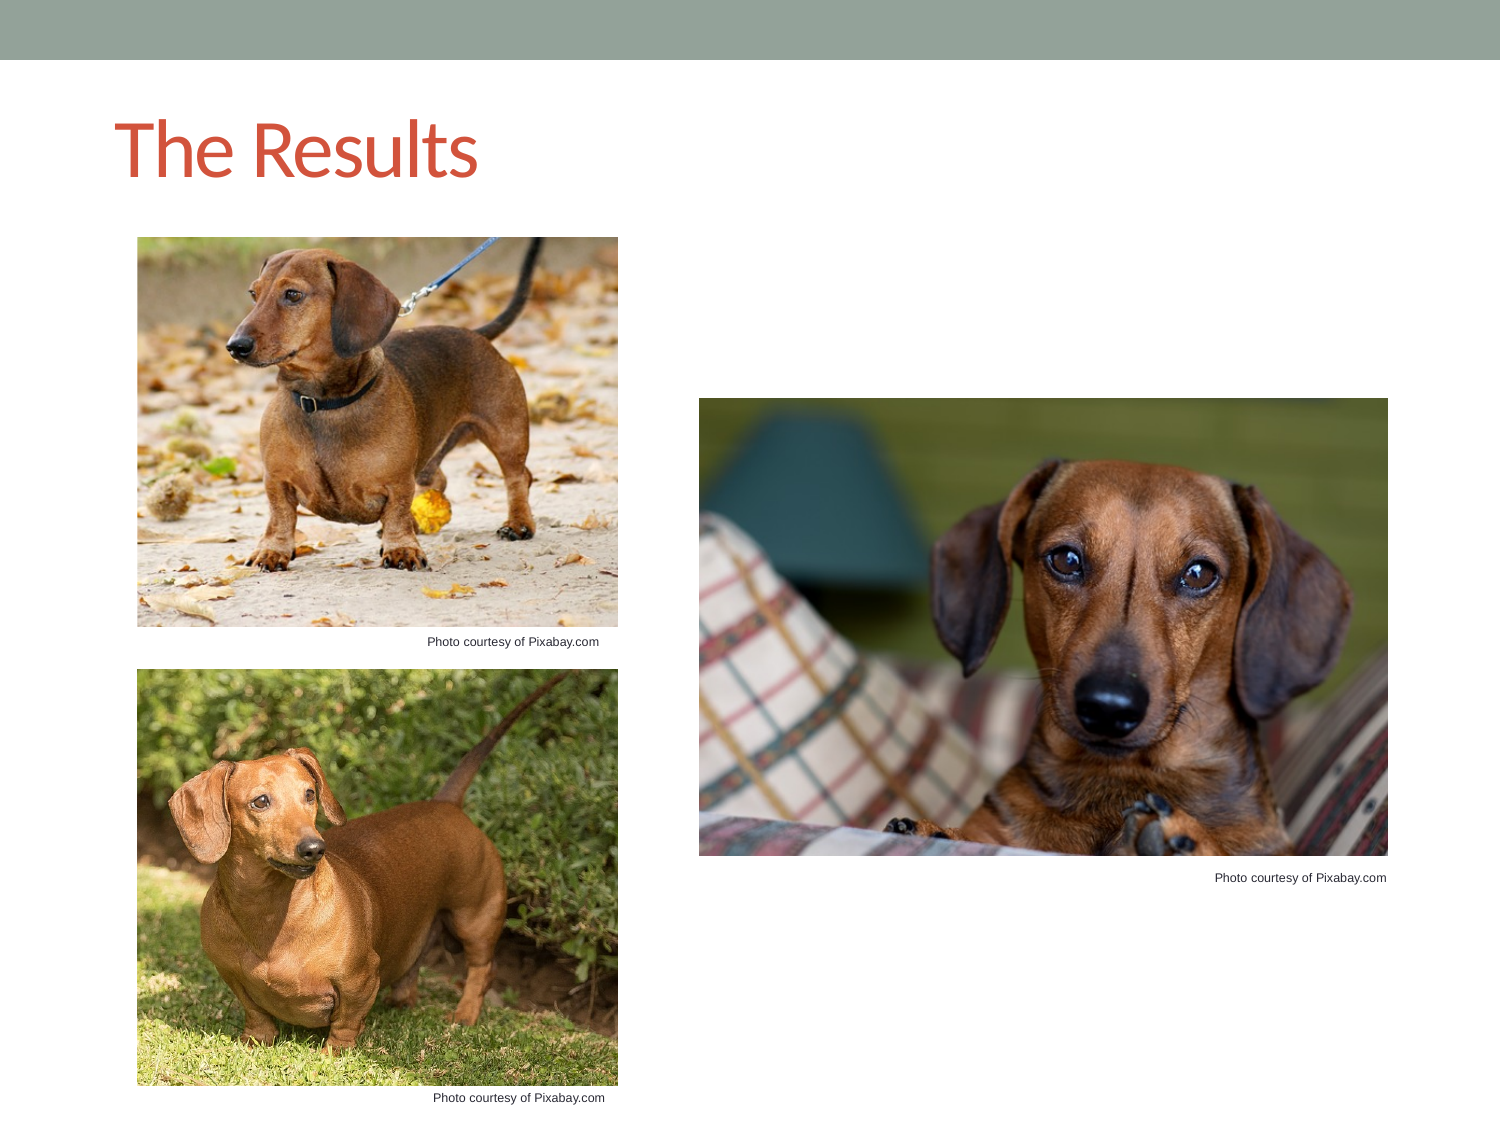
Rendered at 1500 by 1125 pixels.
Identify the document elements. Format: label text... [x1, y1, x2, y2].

title The Results [99, 62, 1425, 225]
picture [699, 397, 1388, 856]
text_box Photo courtesy of Pixabay.com [418, 1082, 645, 1113]
picture [137, 669, 619, 1086]
picture [137, 237, 619, 628]
text_box Photo courtesy of Pixabay.com [412, 626, 639, 657]
text_box Photo courtesy of Pixabay.com [1200, 862, 1427, 893]
